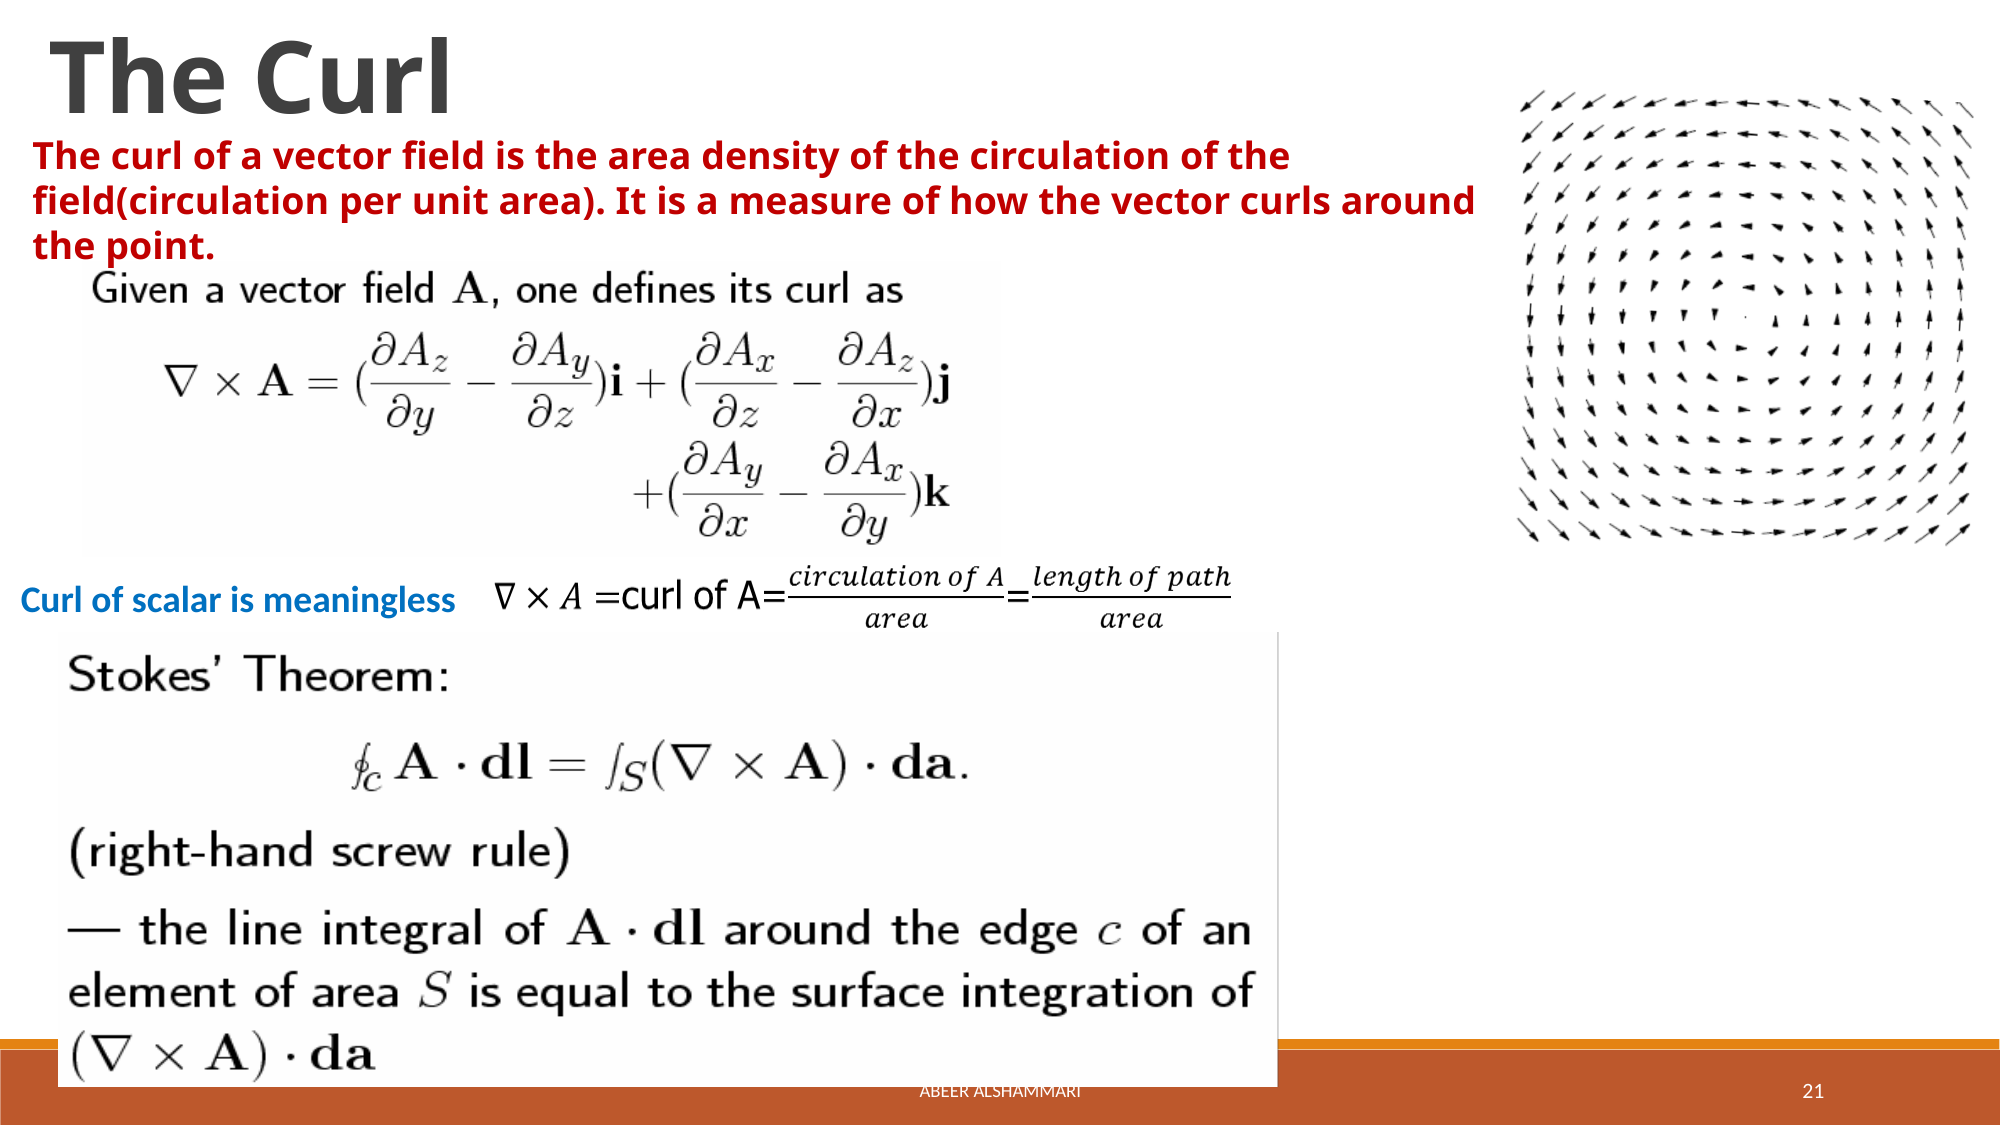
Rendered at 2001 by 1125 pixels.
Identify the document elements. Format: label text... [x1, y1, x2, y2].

text_box Curl of scalar is meaningless [6, 567, 478, 628]
text_box [478, 554, 1256, 628]
footer Abeer Alshammari [604, 1059, 1396, 1120]
picture [1495, 88, 1999, 560]
slide_number 21 [1624, 1059, 1840, 1120]
text_box The Curl [33, 5, 1467, 124]
picture [81, 260, 1001, 558]
text_box The curl of a vector field is the area density of the circulation of the field(circulation per unit area). It is a measure of how the vector curls around the point. [17, 124, 1492, 275]
picture [57, 631, 1281, 1088]
